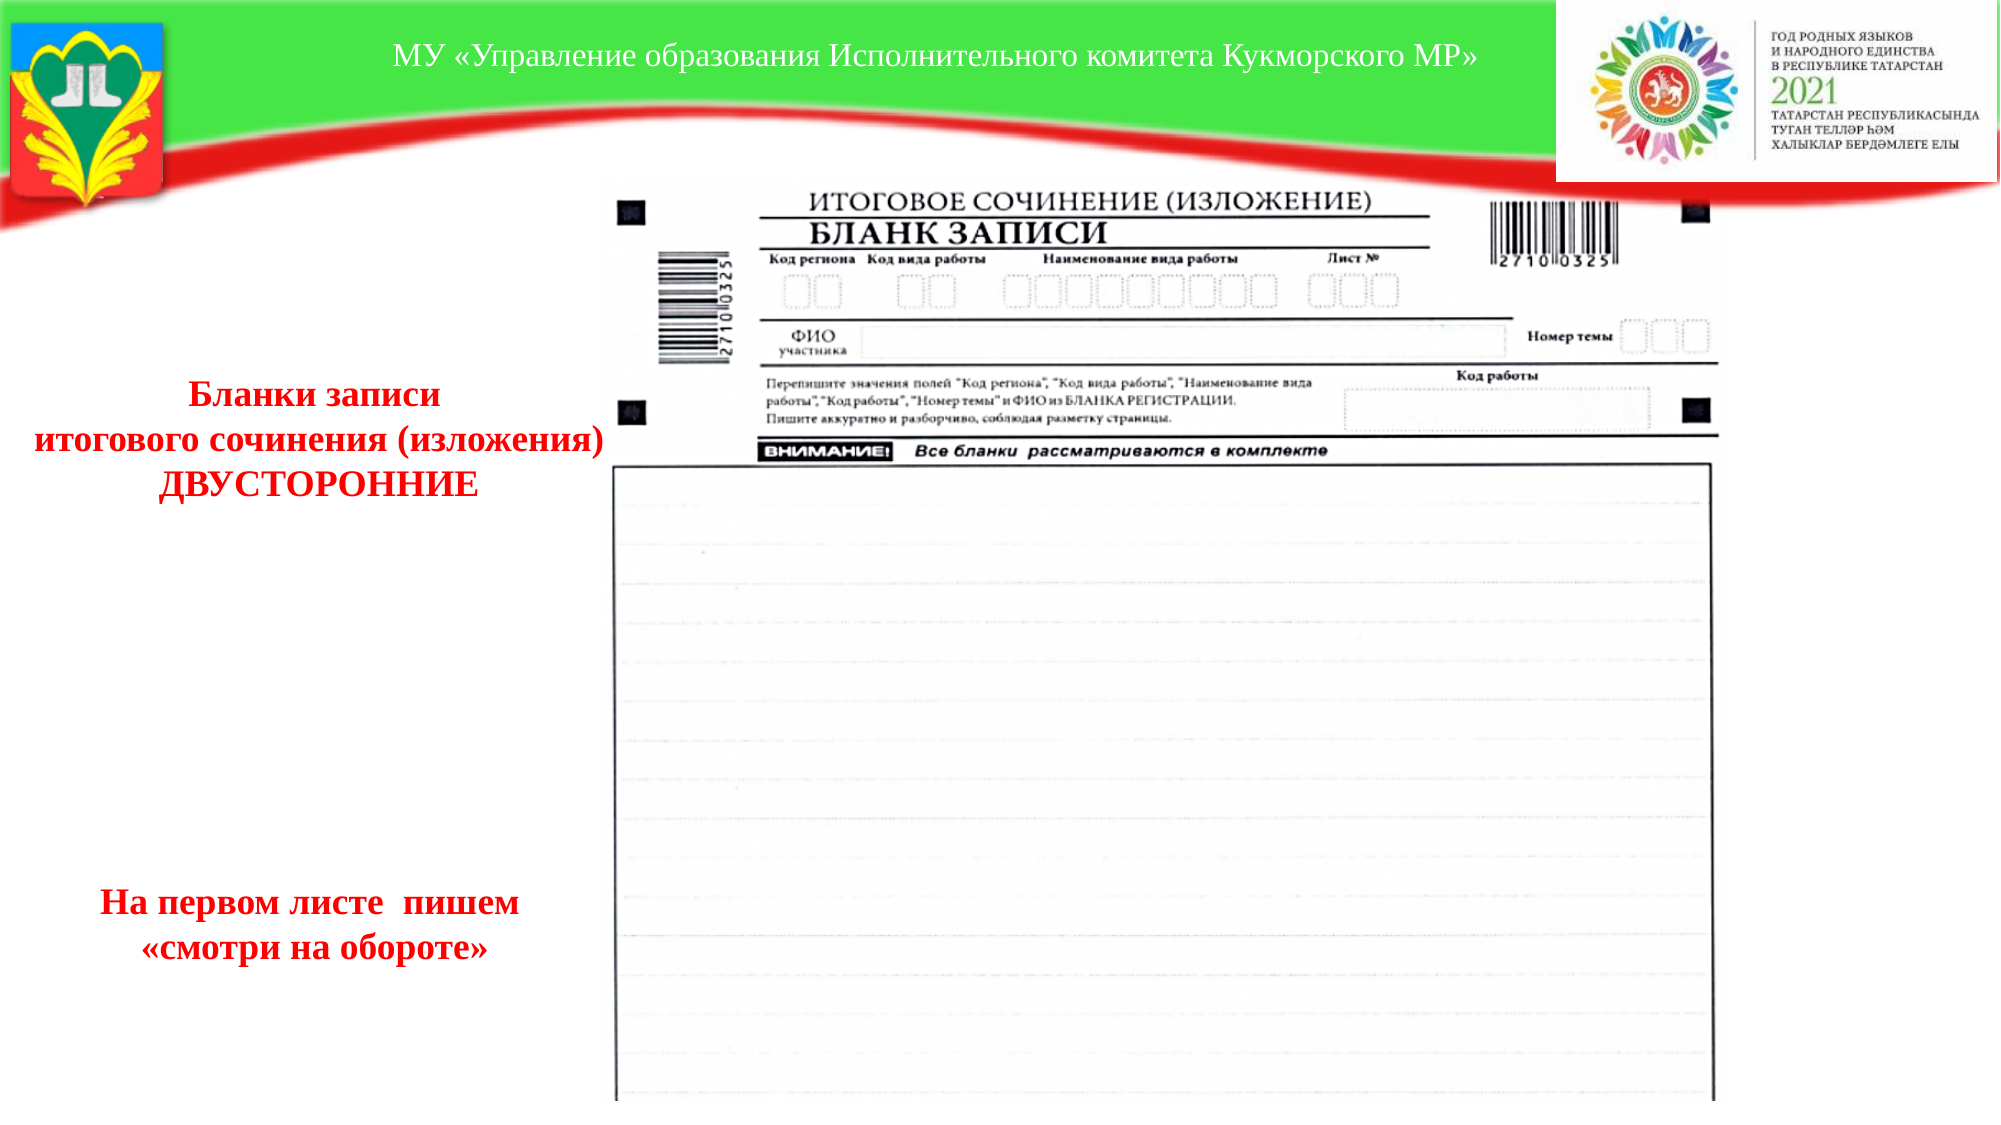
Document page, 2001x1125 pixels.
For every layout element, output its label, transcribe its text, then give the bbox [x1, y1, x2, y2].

text_box На первом листе пишем «смотри на обороте» [0, 869, 593, 975]
picture [0, 0, 2000, 1101]
text_box Бланки записи итогового сочинения (изложения) ДВУСТОРОННИЕ [0, 361, 593, 512]
